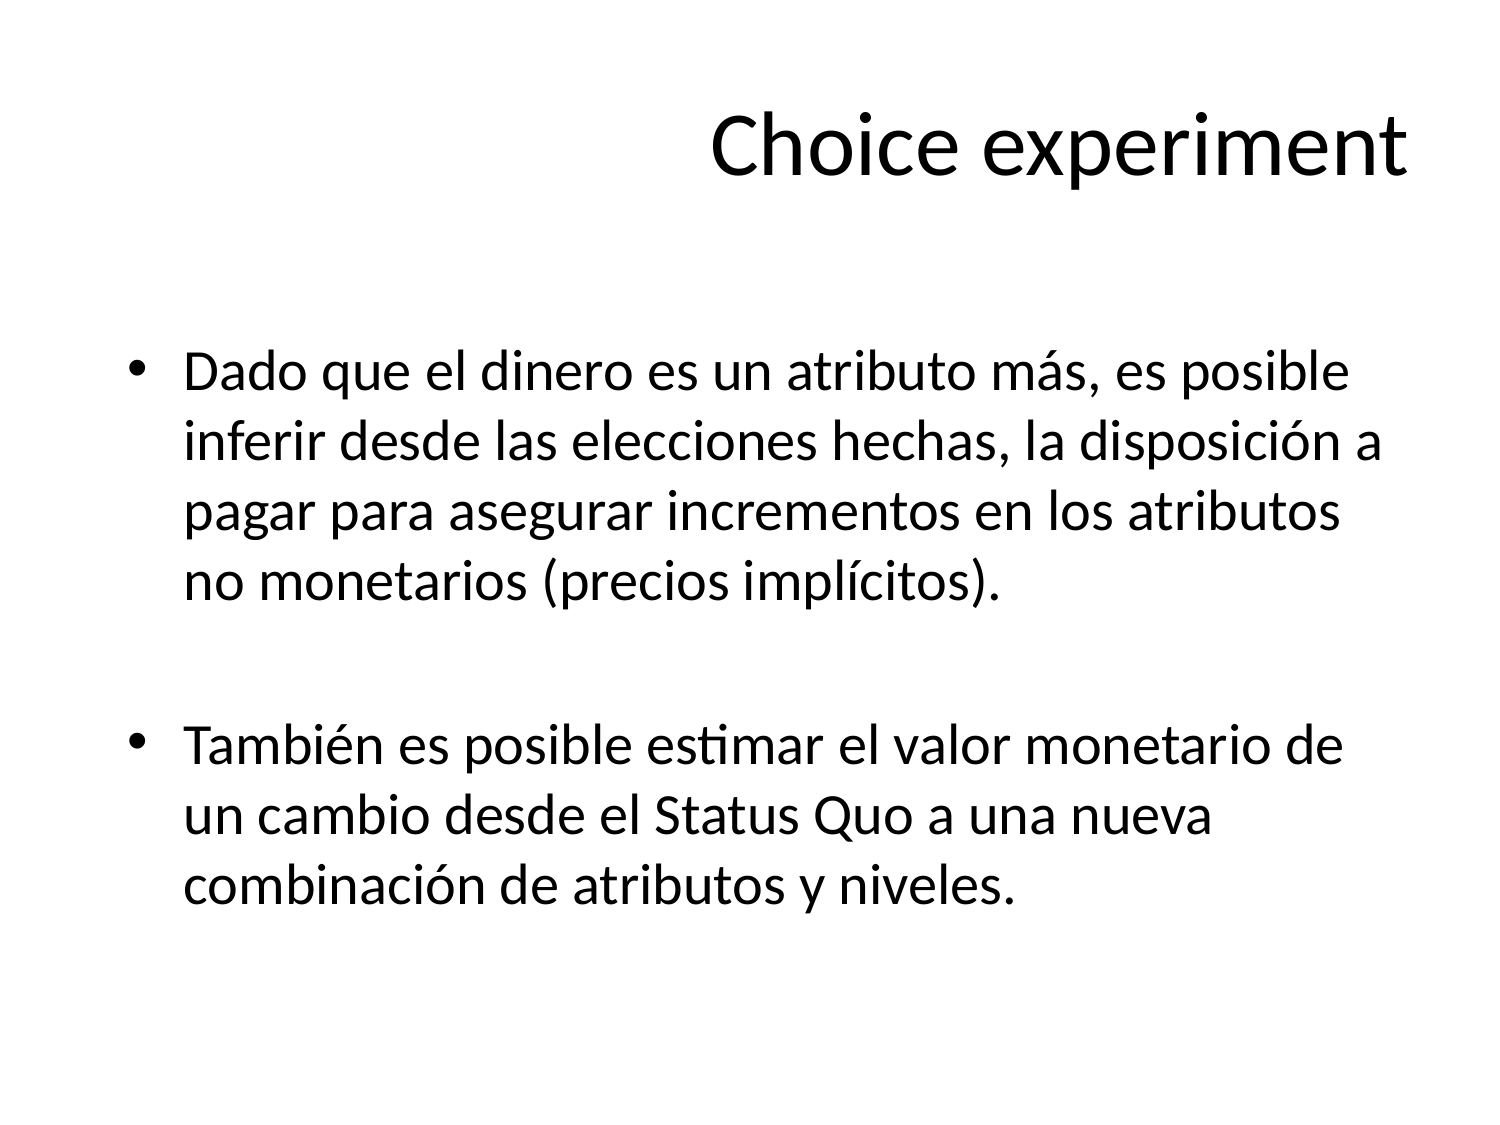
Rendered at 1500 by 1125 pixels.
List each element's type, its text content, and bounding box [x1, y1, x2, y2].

title Choice experiment [75, 45, 1425, 233]
list Dado que el dinero es un atributo más, es posible inferir desde las elecciones hechas, la disposición a pagar para asegurar incrementos en los atributos no monetarios (precios implícitos). También es posible estimar el valor monetario de un cambio desde el Status Quo a una nueva combinación de atributos y niveles. [112, 324, 1425, 1000]
